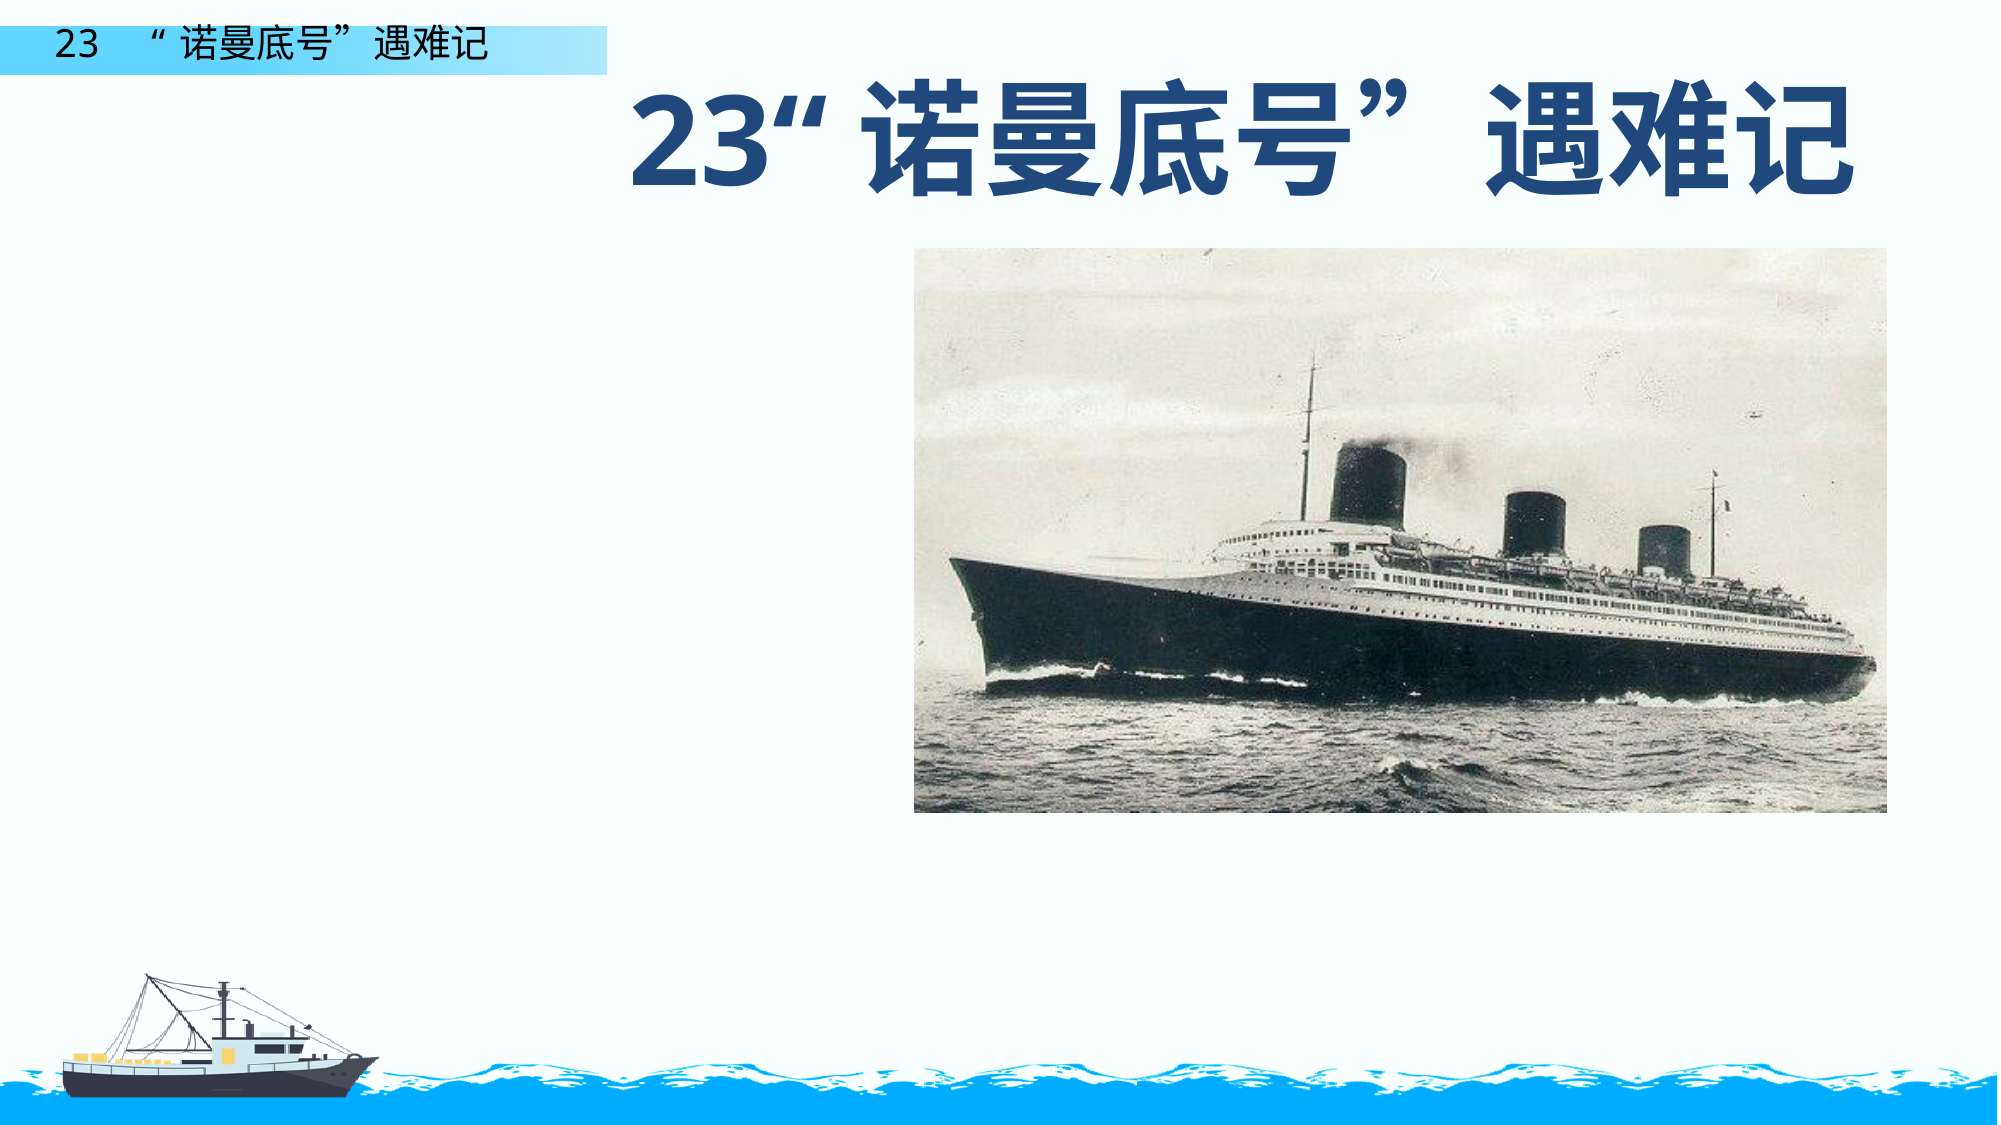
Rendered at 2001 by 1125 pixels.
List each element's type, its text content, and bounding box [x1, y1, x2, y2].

picture [1232, 1082, 1270, 1087]
picture [914, 248, 1887, 813]
text_box 23“诺曼底号”遇难记 [614, 52, 1873, 218]
picture [0, 940, 2000, 1125]
